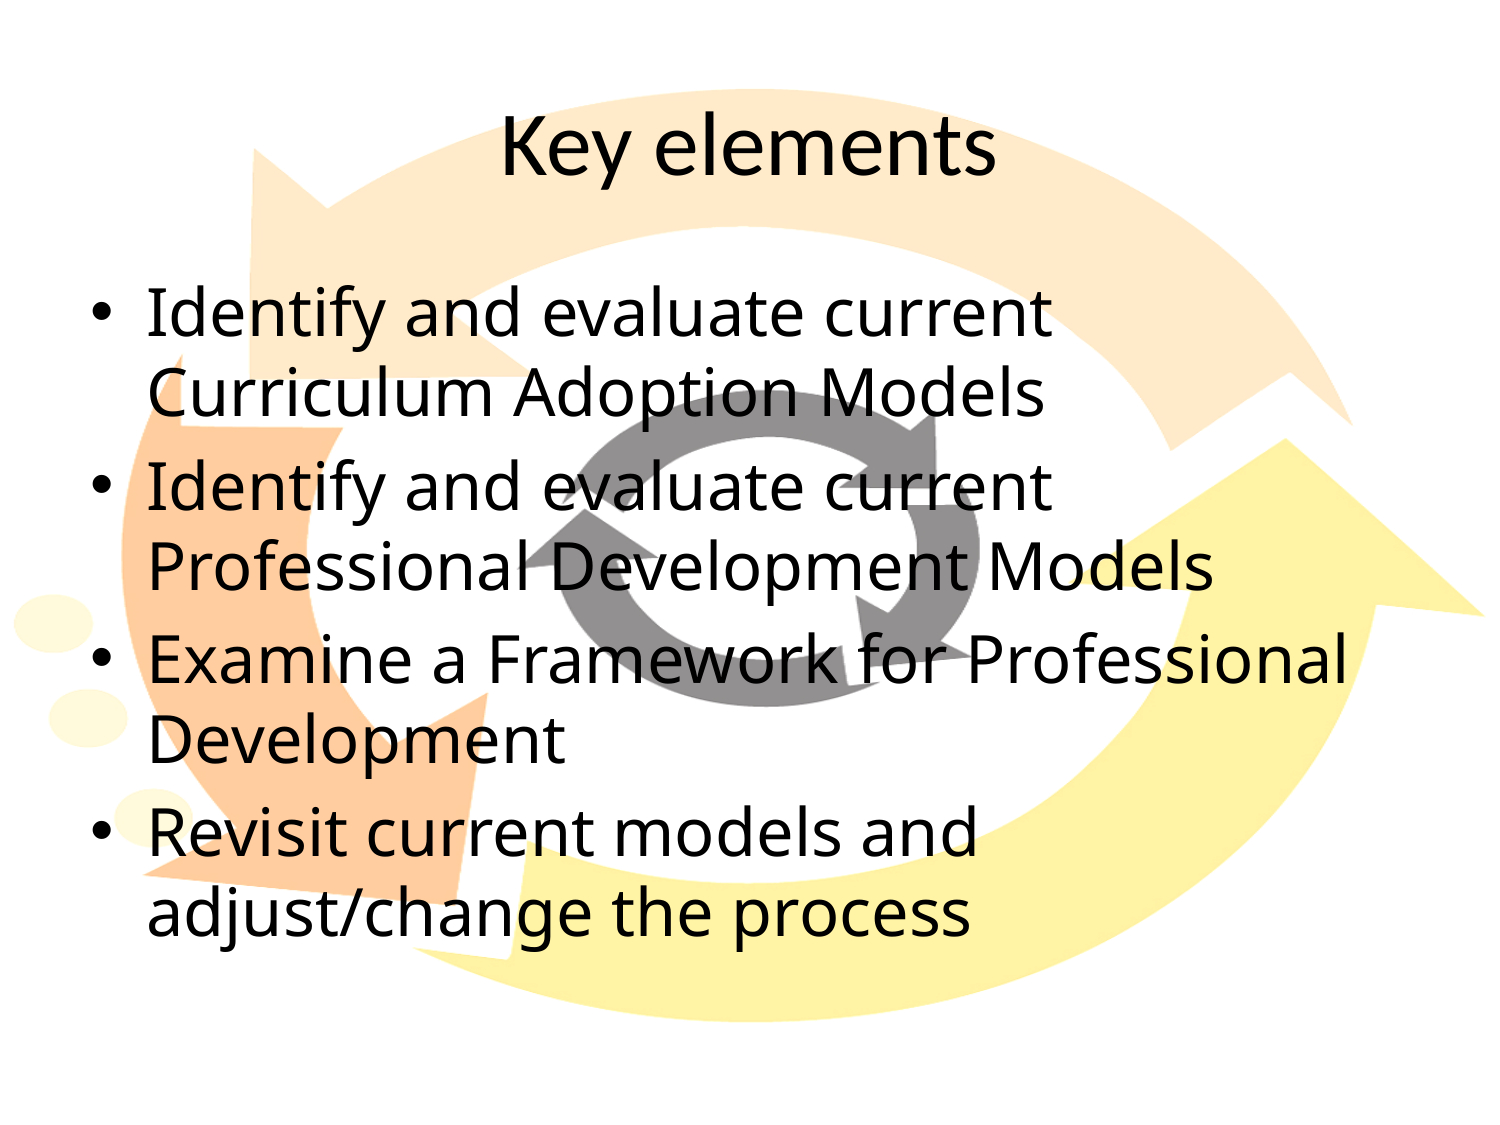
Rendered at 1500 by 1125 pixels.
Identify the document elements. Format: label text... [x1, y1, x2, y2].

list Identify and evaluate current Curriculum Adoption Models Identify and evaluate current Professional Development Models Examine a Framework for Professional Development Revisit current models and adjust/change the process [74, 262, 1426, 1006]
title Key elements [74, 44, 1426, 233]
